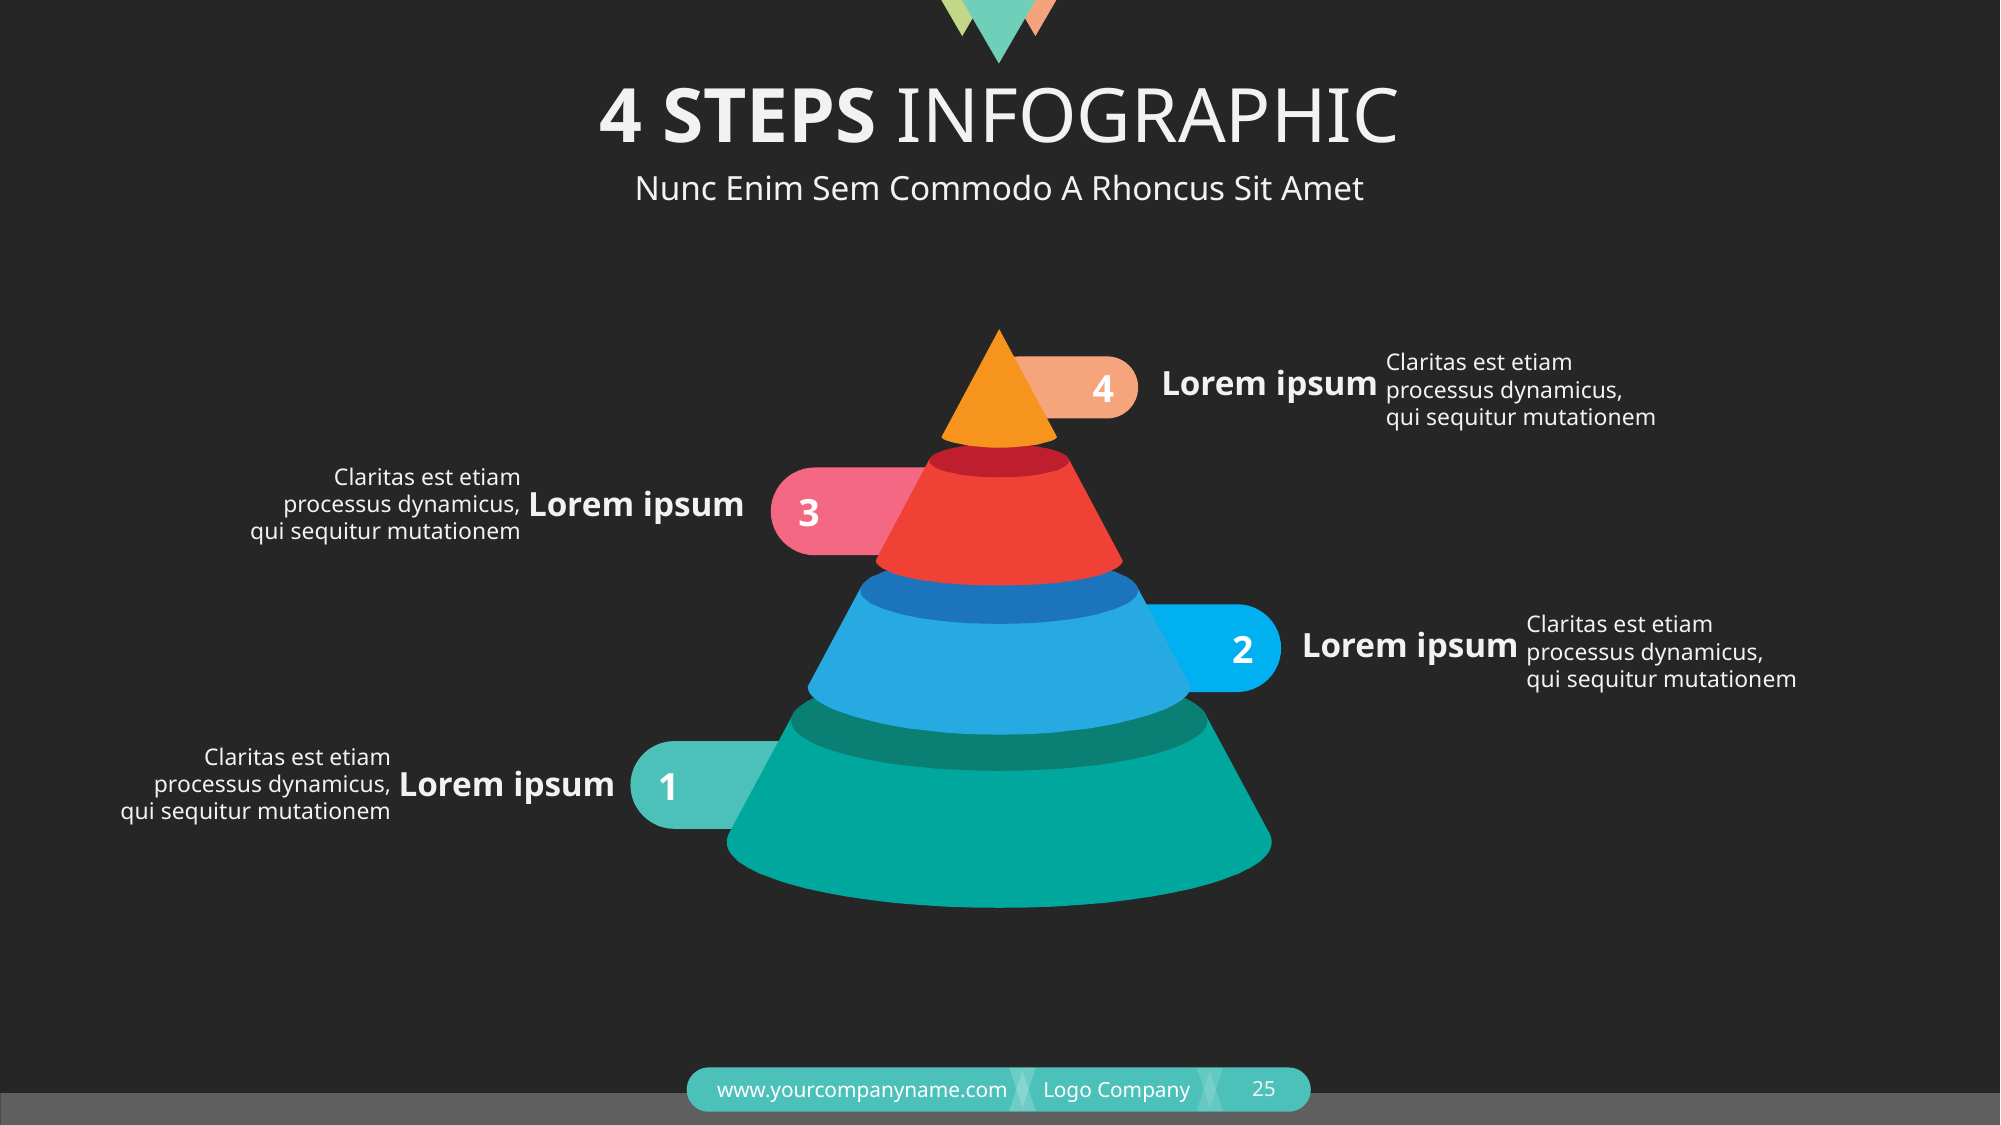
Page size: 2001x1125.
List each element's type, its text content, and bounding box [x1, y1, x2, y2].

text_box Lorem ipsum [407, 756, 631, 811]
text_box Claritas est etiam processus dynamicus, qui sequitur mutationem [103, 734, 407, 832]
text_box Lorem ipsum [536, 476, 726, 531]
slide_number 25 [1225, 1067, 1302, 1112]
title 4 STEPS INFOGRAPHIC [265, 77, 1735, 160]
text_box 2 [1272, 619, 1283, 677]
list Nunc Enim Sem Commodo A Rhoncus Sit Amet [265, 166, 1735, 213]
text_box Lorem ipsum [1287, 616, 1511, 672]
text_box 1 [631, 740, 726, 830]
text_box Claritas est etiam processus dynamicus, qui sequitur mutationem [1371, 340, 1674, 438]
text_box Claritas est etiam processus dynamicus, qui sequitur mutationem [233, 454, 536, 552]
text_box Lorem ipsum [1272, 355, 1371, 410]
text_box Claritas est etiam processus dynamicus, qui sequitur mutationem [1511, 602, 1815, 700]
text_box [726, 329, 1272, 908]
